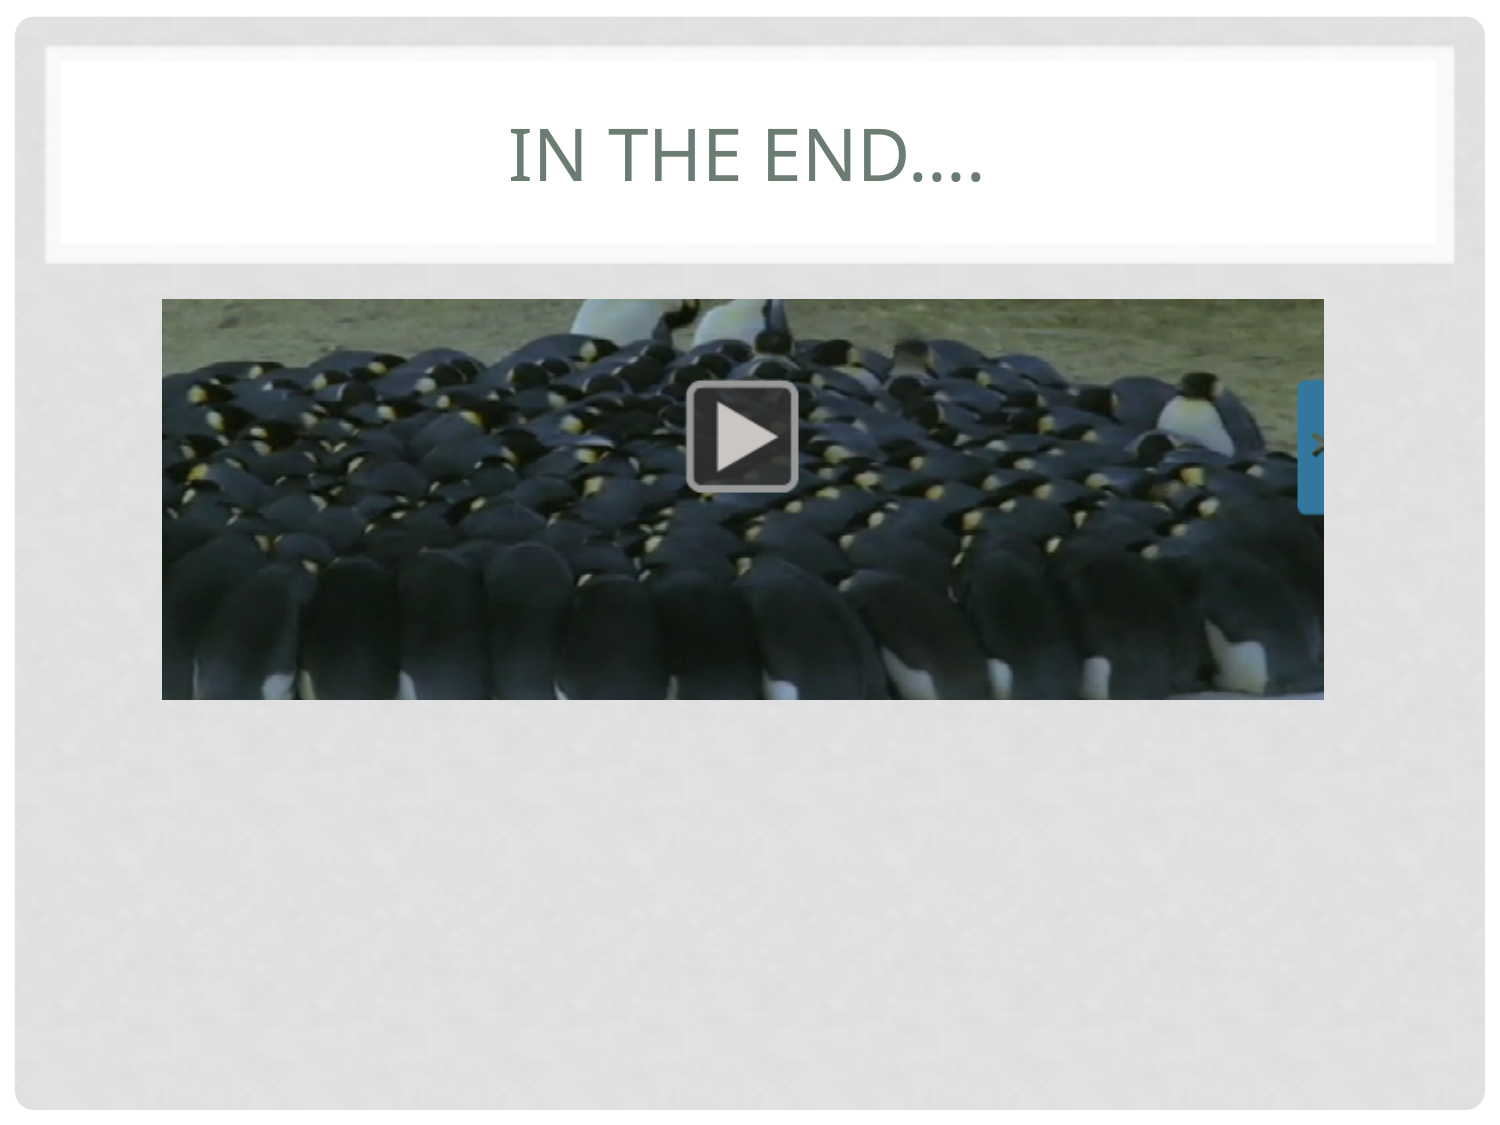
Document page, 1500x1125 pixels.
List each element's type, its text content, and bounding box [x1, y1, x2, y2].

picture [162, 299, 1324, 701]
title In the end…. [69, 66, 1425, 238]
